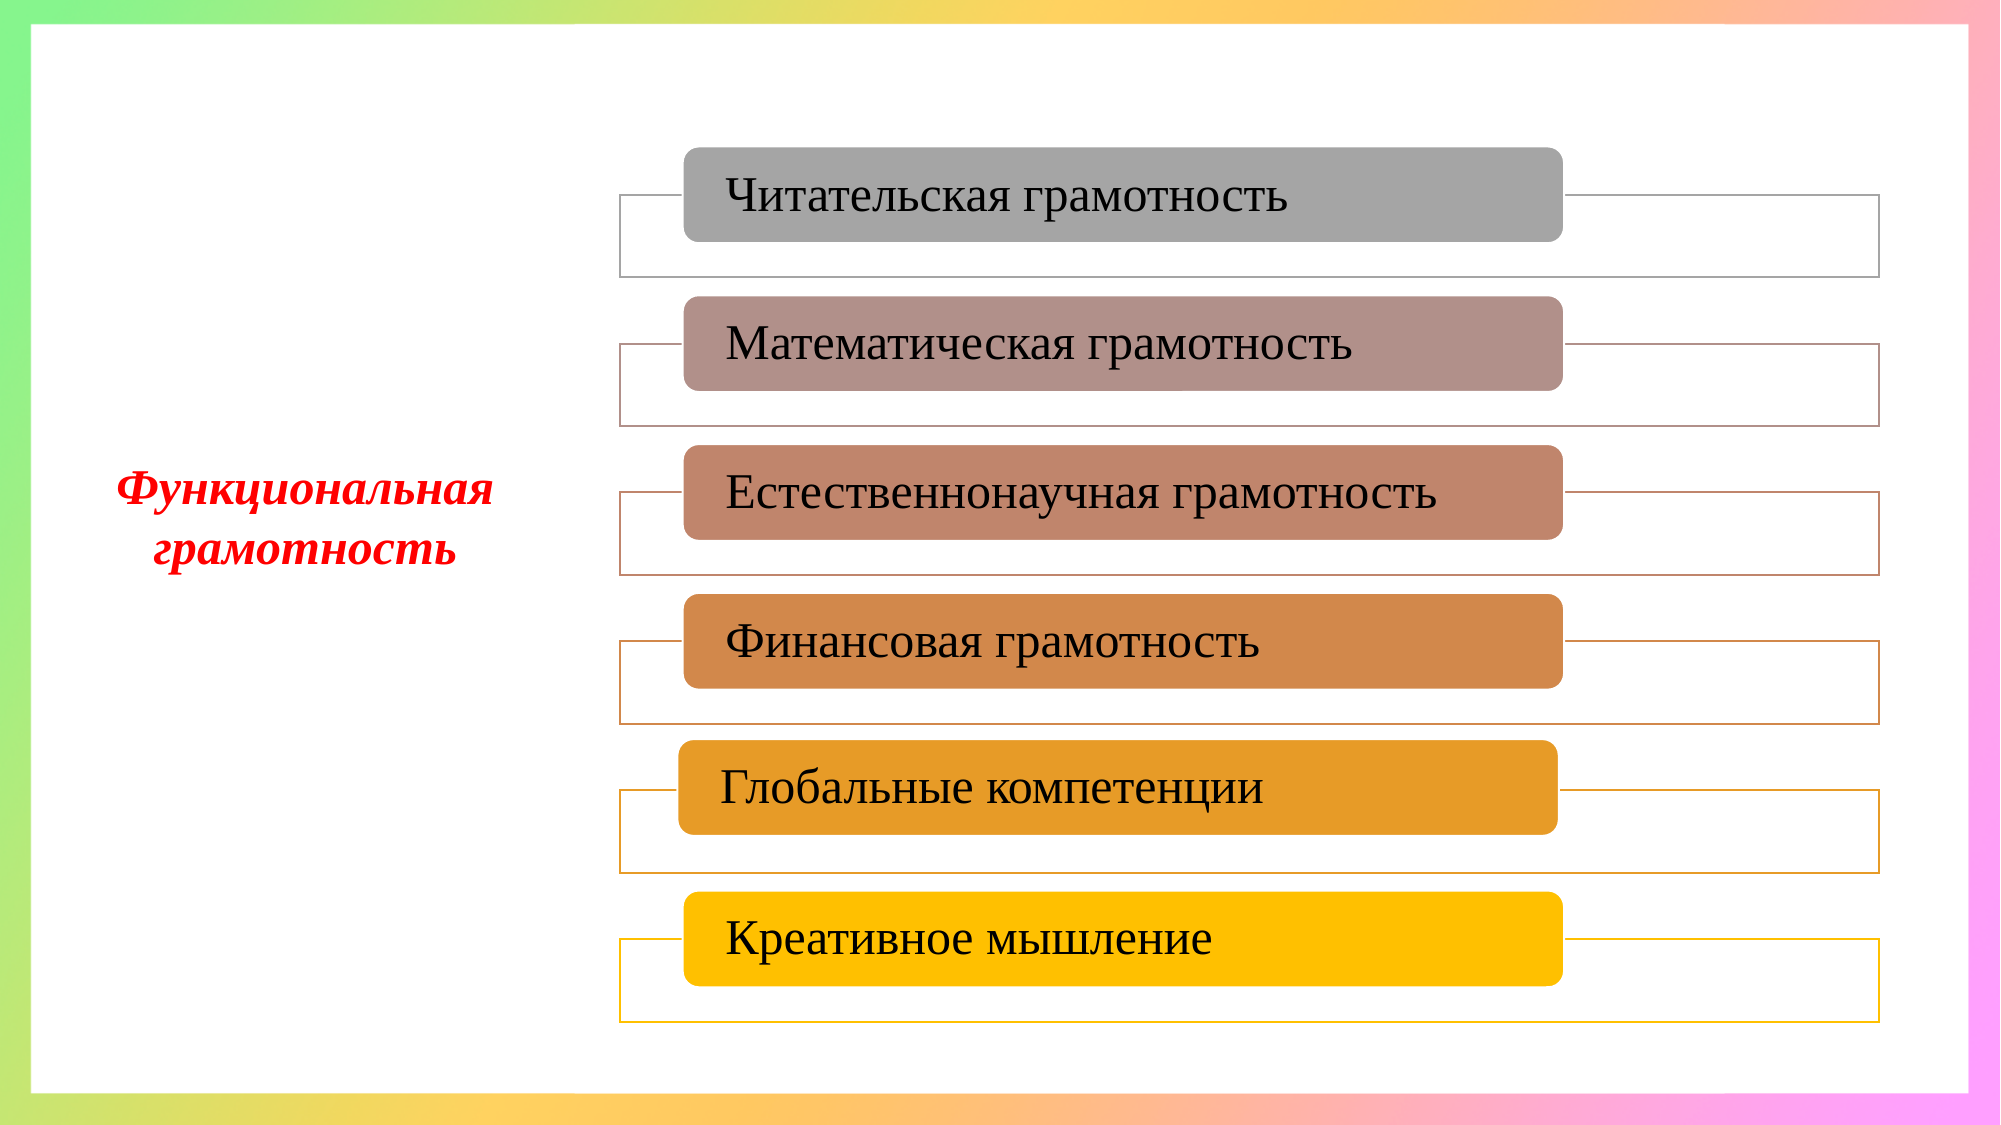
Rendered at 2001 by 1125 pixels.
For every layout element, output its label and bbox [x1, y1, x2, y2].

picture [0, 0, 2000, 1125]
text_box [619, 139, 1879, 1029]
